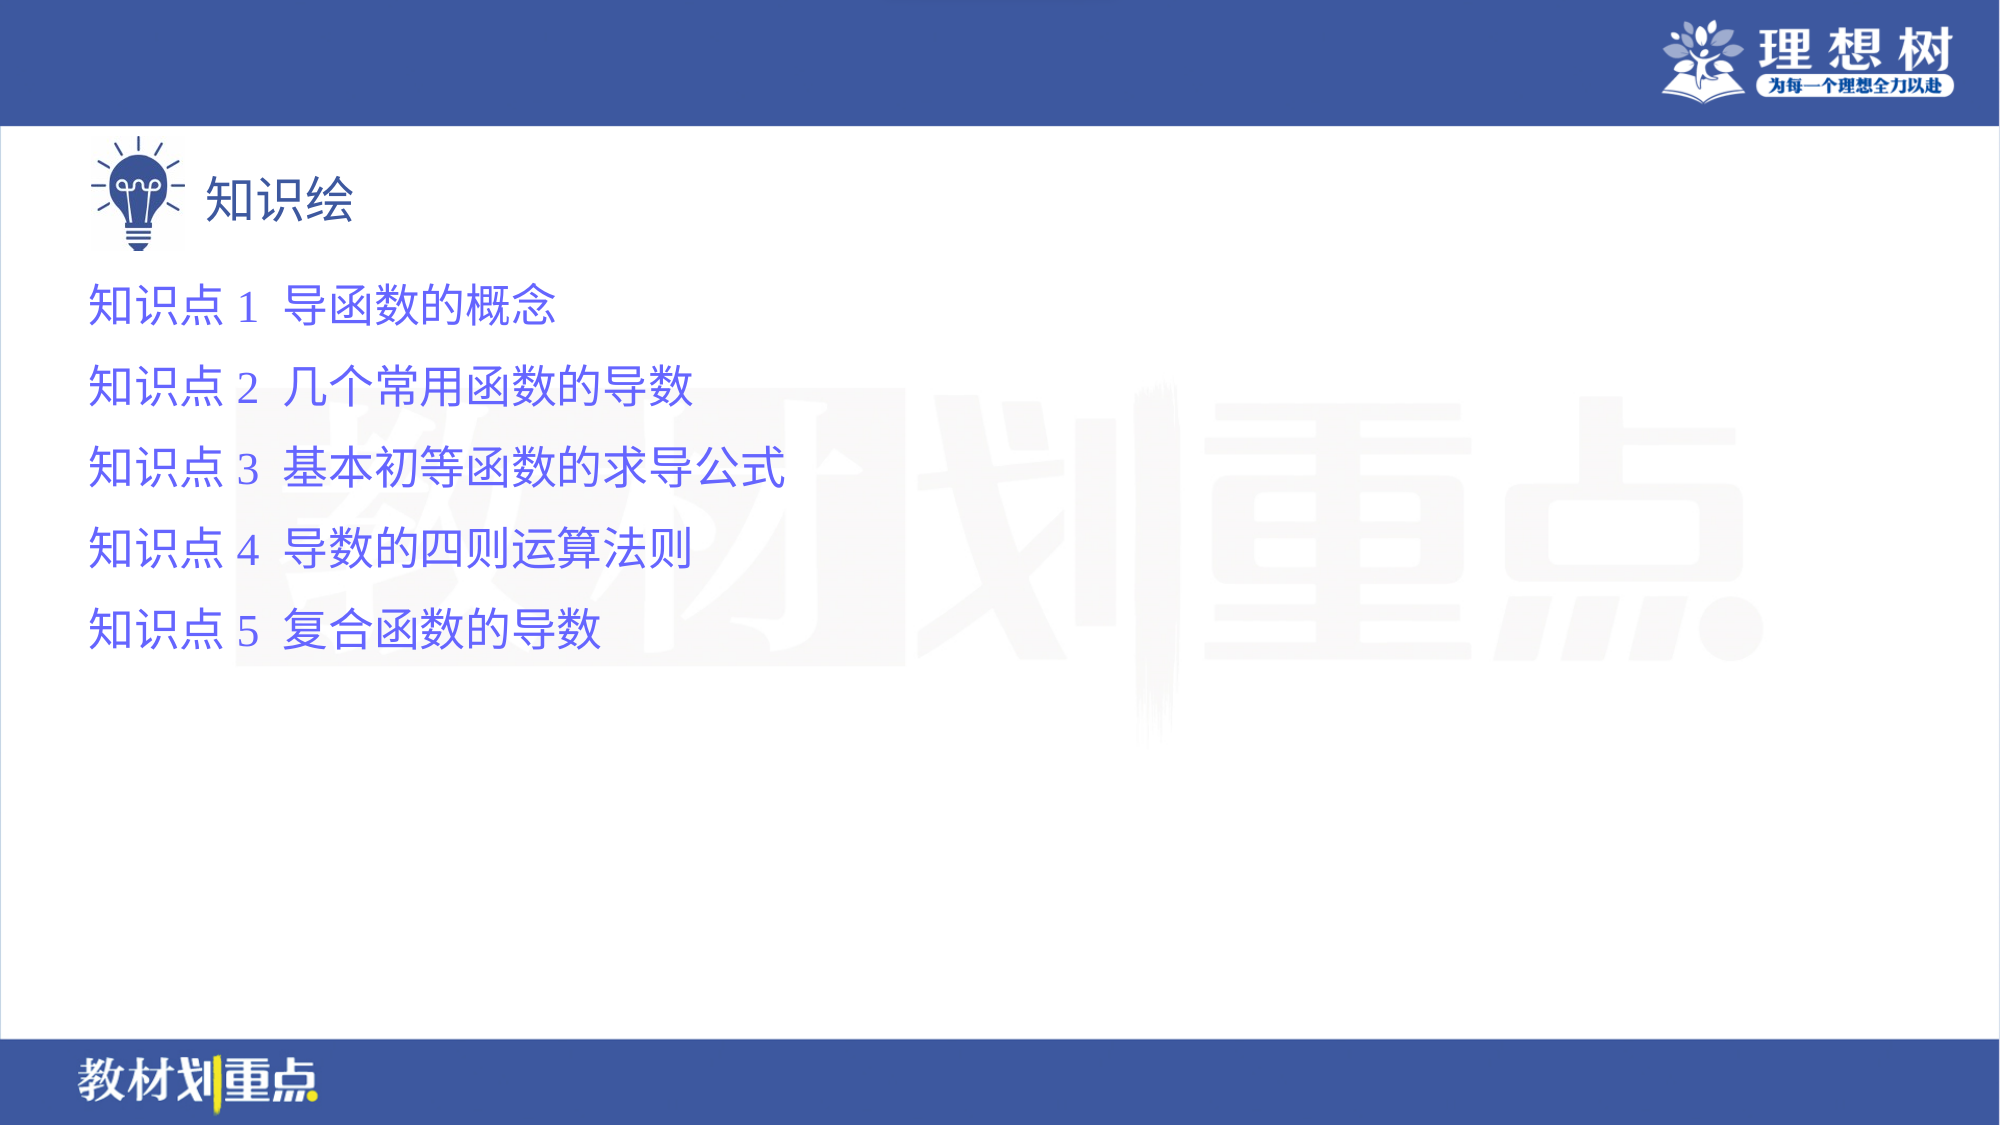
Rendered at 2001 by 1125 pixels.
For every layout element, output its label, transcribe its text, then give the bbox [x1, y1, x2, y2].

text_box 知识点3 基本初等函数的求导公式 [88, 412, 1911, 493]
picture [0, 0, 2000, 1125]
text_box 知识绘 [205, 155, 501, 242]
text_box 知识点4 导数的四则运算法则 [88, 493, 1911, 574]
text_box 知识点2 几个常用函数的导数 [88, 331, 1911, 412]
text_box 知识点1 导函数的概念 [88, 250, 1911, 331]
text_box 知识点5 复合函数的导数 [88, 574, 1911, 714]
